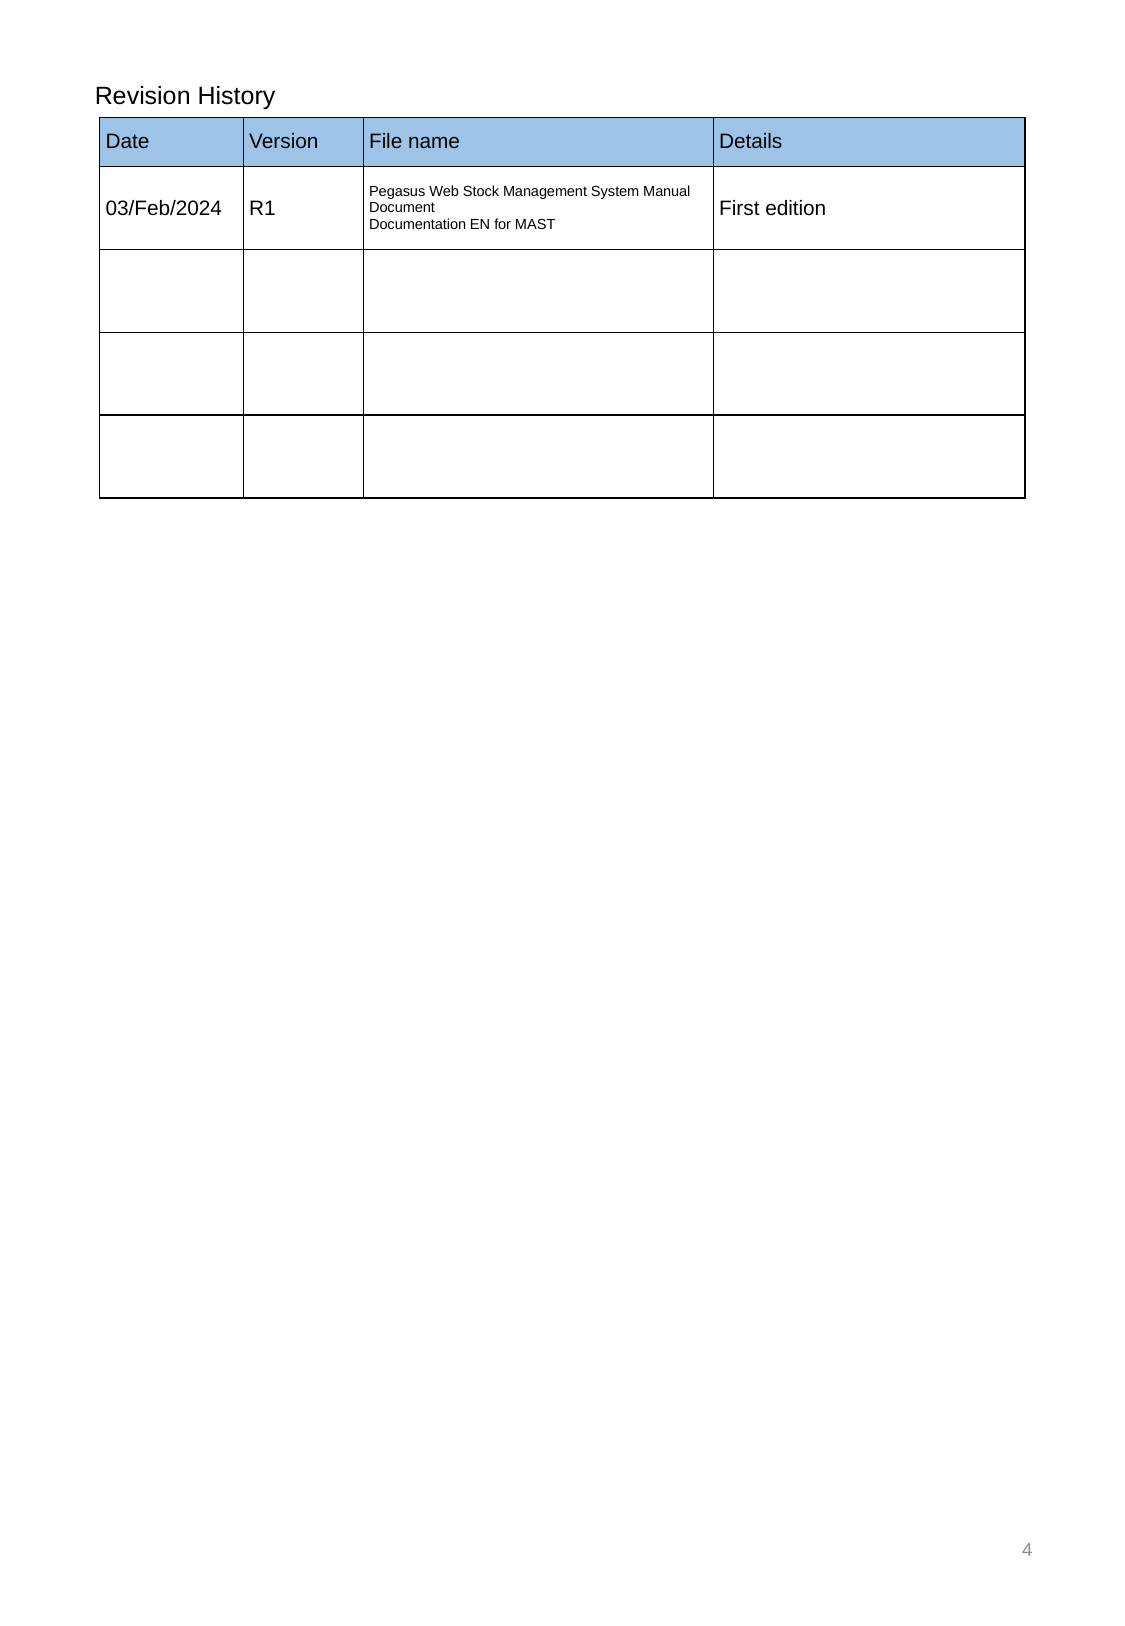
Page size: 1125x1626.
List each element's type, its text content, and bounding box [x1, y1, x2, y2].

table_cell [364, 250, 713, 332]
table_header Details [714, 118, 1024, 166]
table_cell R1 [244, 167, 363, 249]
table_cell [100, 416, 243, 497]
table_cell [714, 416, 1024, 497]
table_cell [100, 333, 243, 414]
table_header Date [100, 118, 243, 166]
table_cell [100, 250, 243, 332]
table_cell [714, 333, 1024, 414]
table_cell 03/Feb/2024 [100, 167, 243, 249]
table_cell First edition [714, 167, 1024, 249]
table_cell [244, 416, 363, 497]
text_box Revision History [70, 71, 305, 117]
table_cell [244, 333, 363, 414]
table_cell [714, 250, 1024, 332]
table_cell [364, 333, 713, 414]
table_header File name [364, 118, 713, 166]
table_header Version [244, 118, 363, 166]
table_cell [364, 416, 713, 497]
table_cell Pegasus Web Stock Management System Manual Document Documentation EN for MAST [364, 167, 713, 249]
table_cell [244, 250, 363, 332]
slide_number 4 [794, 1506, 1048, 1593]
